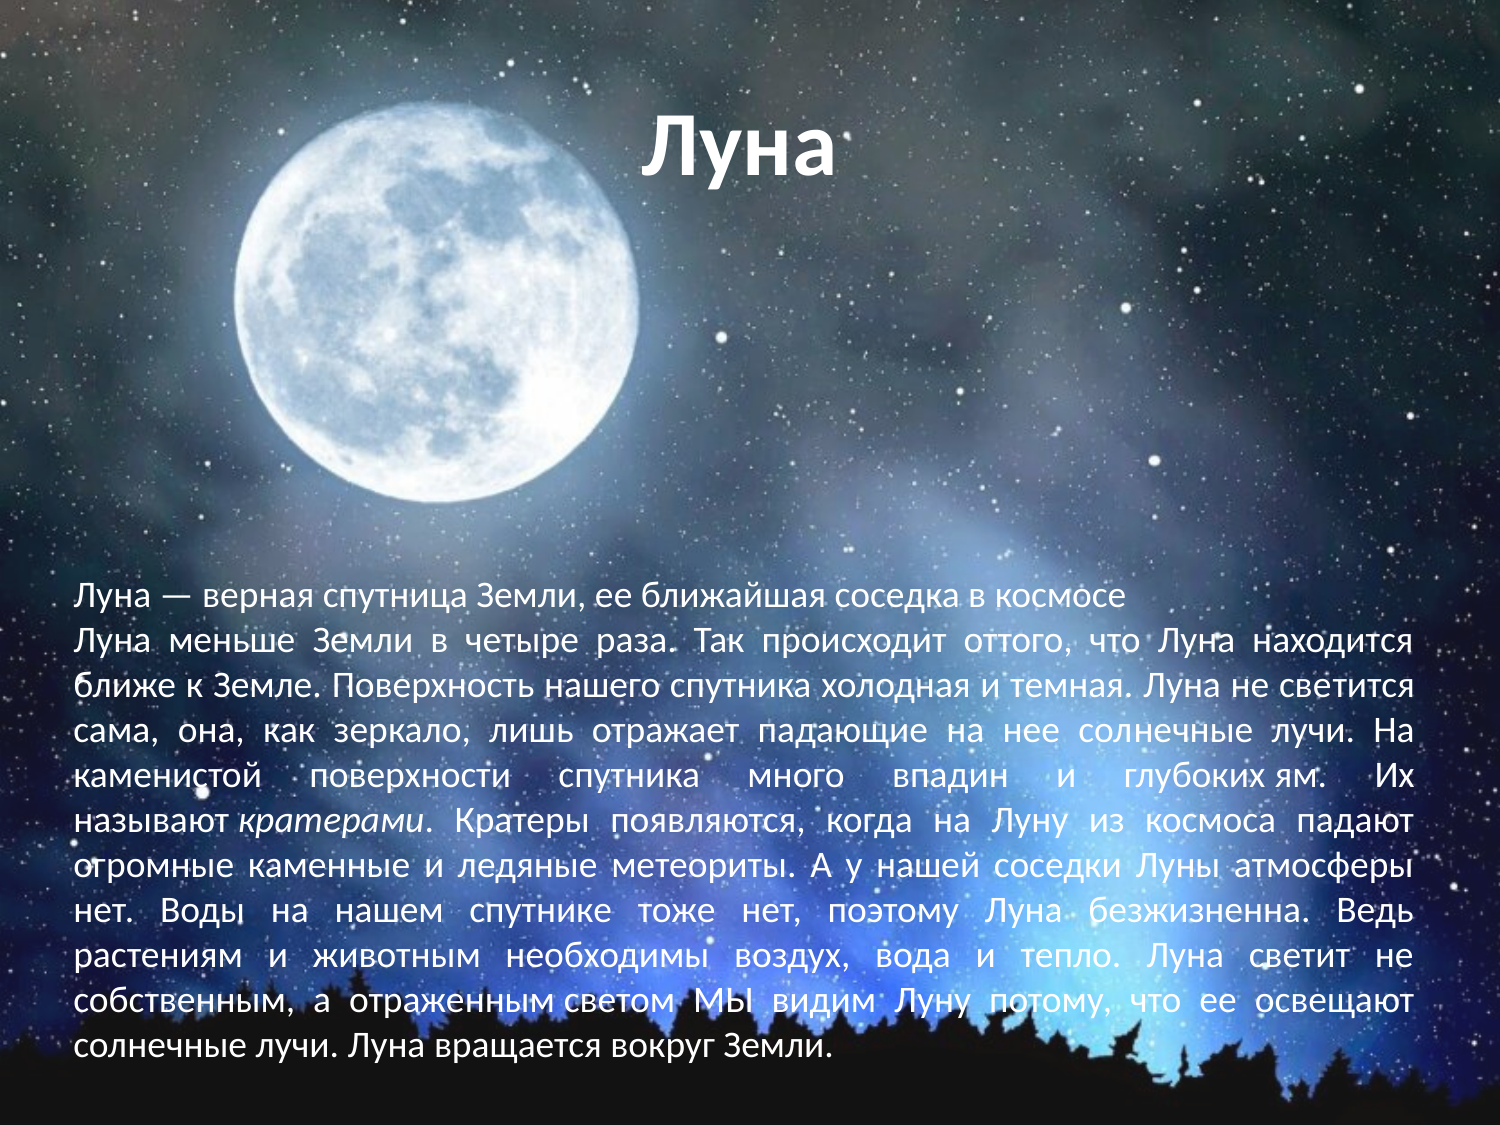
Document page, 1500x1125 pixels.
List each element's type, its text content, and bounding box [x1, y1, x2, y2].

title Луна [75, 45, 1425, 233]
picture [0, 0, 1500, 1125]
text_box Луна — верная спутница Земли, ее ближайшая соседка в космосе Луна меньше Земли в четыре раза. Так происходит оттого, что Луна находится ближе к Земле. Поверхность нашего спутника холодная и темная. Луна не све­тится сама, она, как зеркало, лишь отражает падающие на нее сол­нечные лучи. На каменистой поверхности спутника много впадин и глубоких ям. Их называют кратерами. Кратеры появляются, когда на Луну из космоса падают огромные каменные и ледяные метеориты. А у нашей соседки Луны атмосферы нет. Воды на нашем спутнике тоже нет, поэтому Луна безжизненна. Ведь растениям и животным необходимы воздух, вода и тепло. Луна светит не собственным, а отраженным светом МЫ видим Луну потому, что ее освещают солнечные лучи. Луна вращается вокруг Земли. [58, 562, 1430, 1073]
